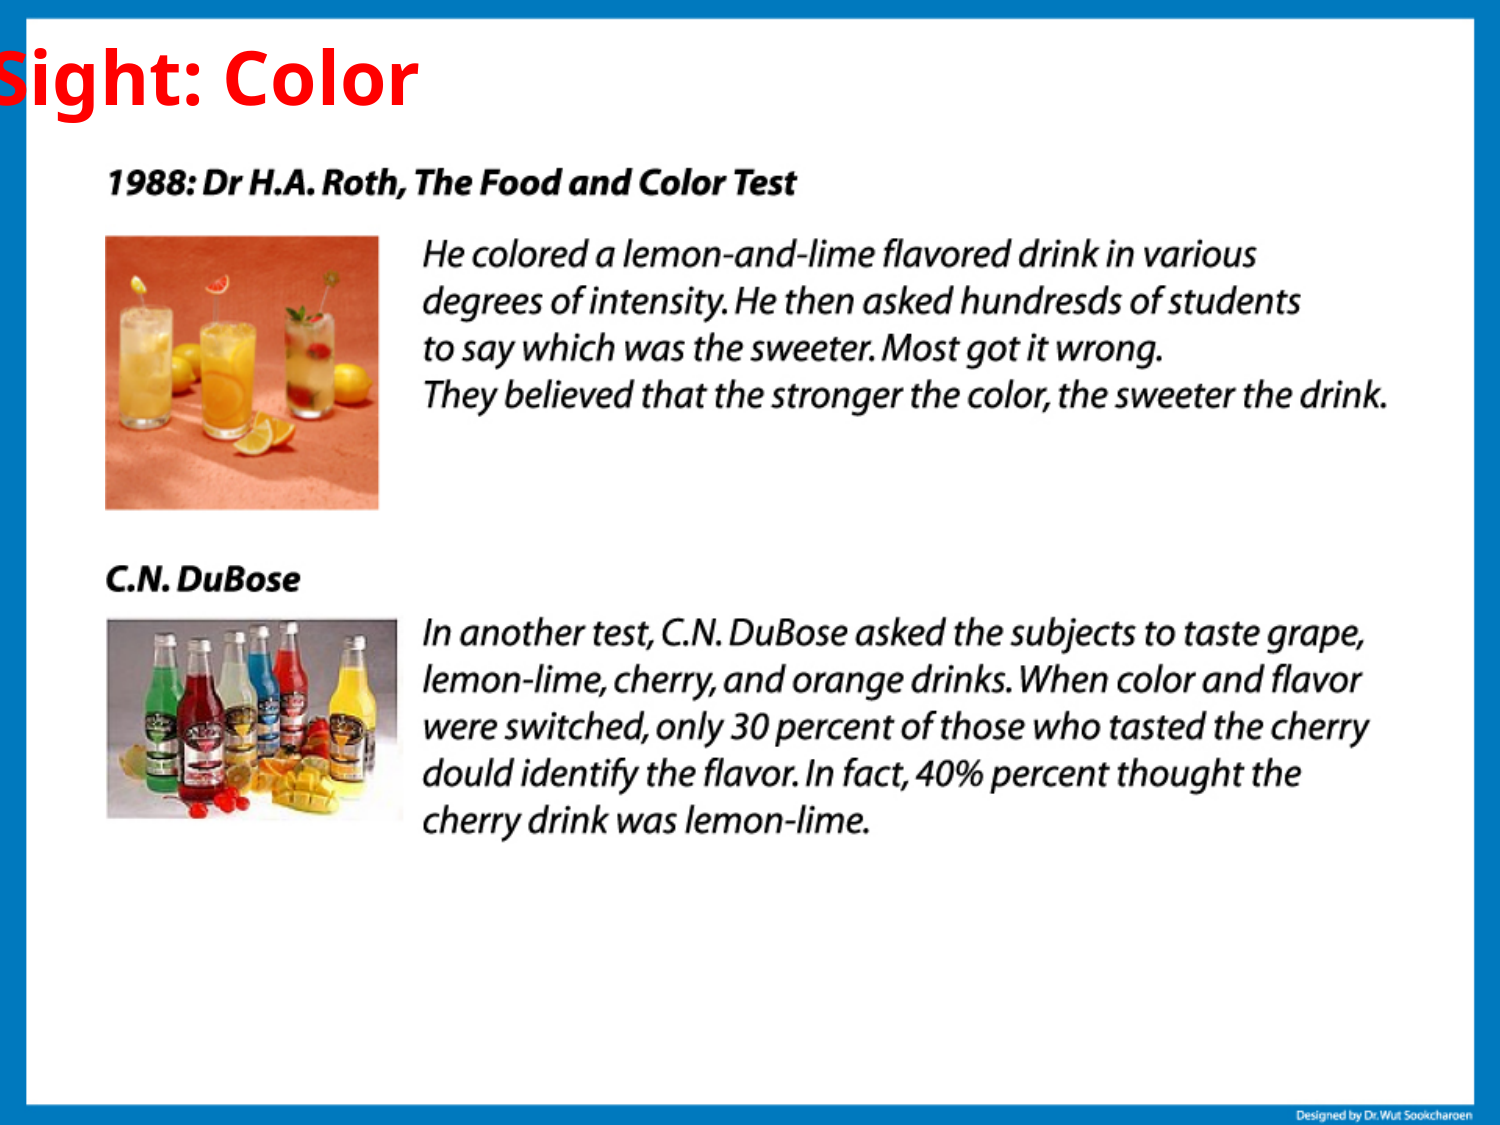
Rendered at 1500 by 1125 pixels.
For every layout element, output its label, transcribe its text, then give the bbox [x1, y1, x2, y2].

picture [0, 0, 1500, 1125]
text_box Sight: Color [0, 23, 436, 129]
